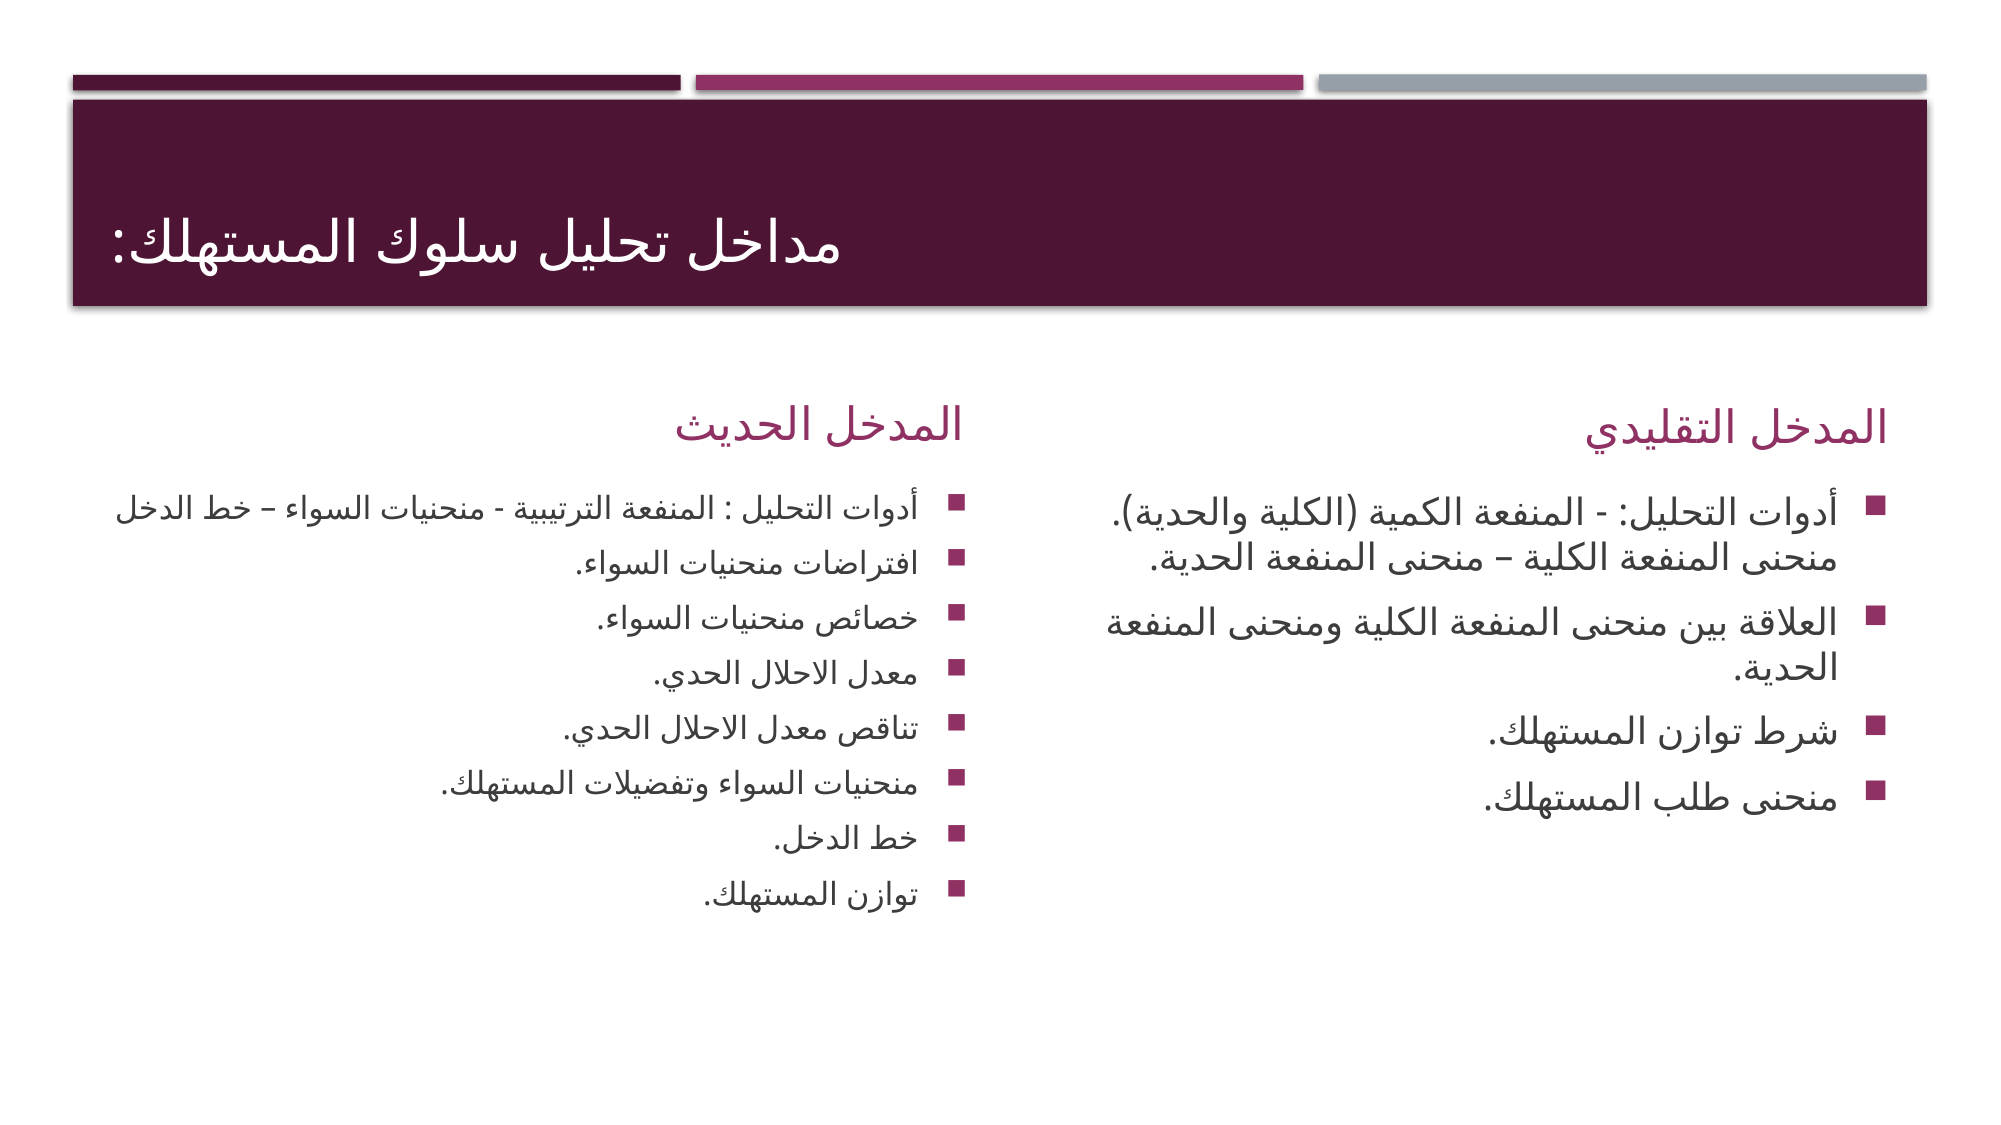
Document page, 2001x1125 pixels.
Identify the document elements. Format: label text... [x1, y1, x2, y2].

list أدوات التحليل : المنفعة الترتيبية - منحنيات السواء – خط الدخل افتراضات منحنيات السواء. خصائص منحنيات السواء. معدل الاحلال الحدي. تناقص معدل الاحلال الحدي. منحنيات السواء وتفضيلات المستهلك. خط الدخل. توازن المستهلك. [95, 479, 980, 962]
list أدوات التحليل: - المنفعة الكمية (الكلية والحدية). منحنى المنفعة الكلية – منحنى المنفعة الحدية. العلاقة بين منحنى المنفعة الكلية ومنحنى المنفعة الحدية. شرط توازن المستهلك. منحنى طلب المستهلك. [1019, 479, 1905, 962]
list المدخل التقليدي [1070, 369, 1905, 460]
title مداخل تحليل سلوك المستهلك: [95, 119, 1905, 282]
list المدخل الحديث [145, 369, 980, 458]
